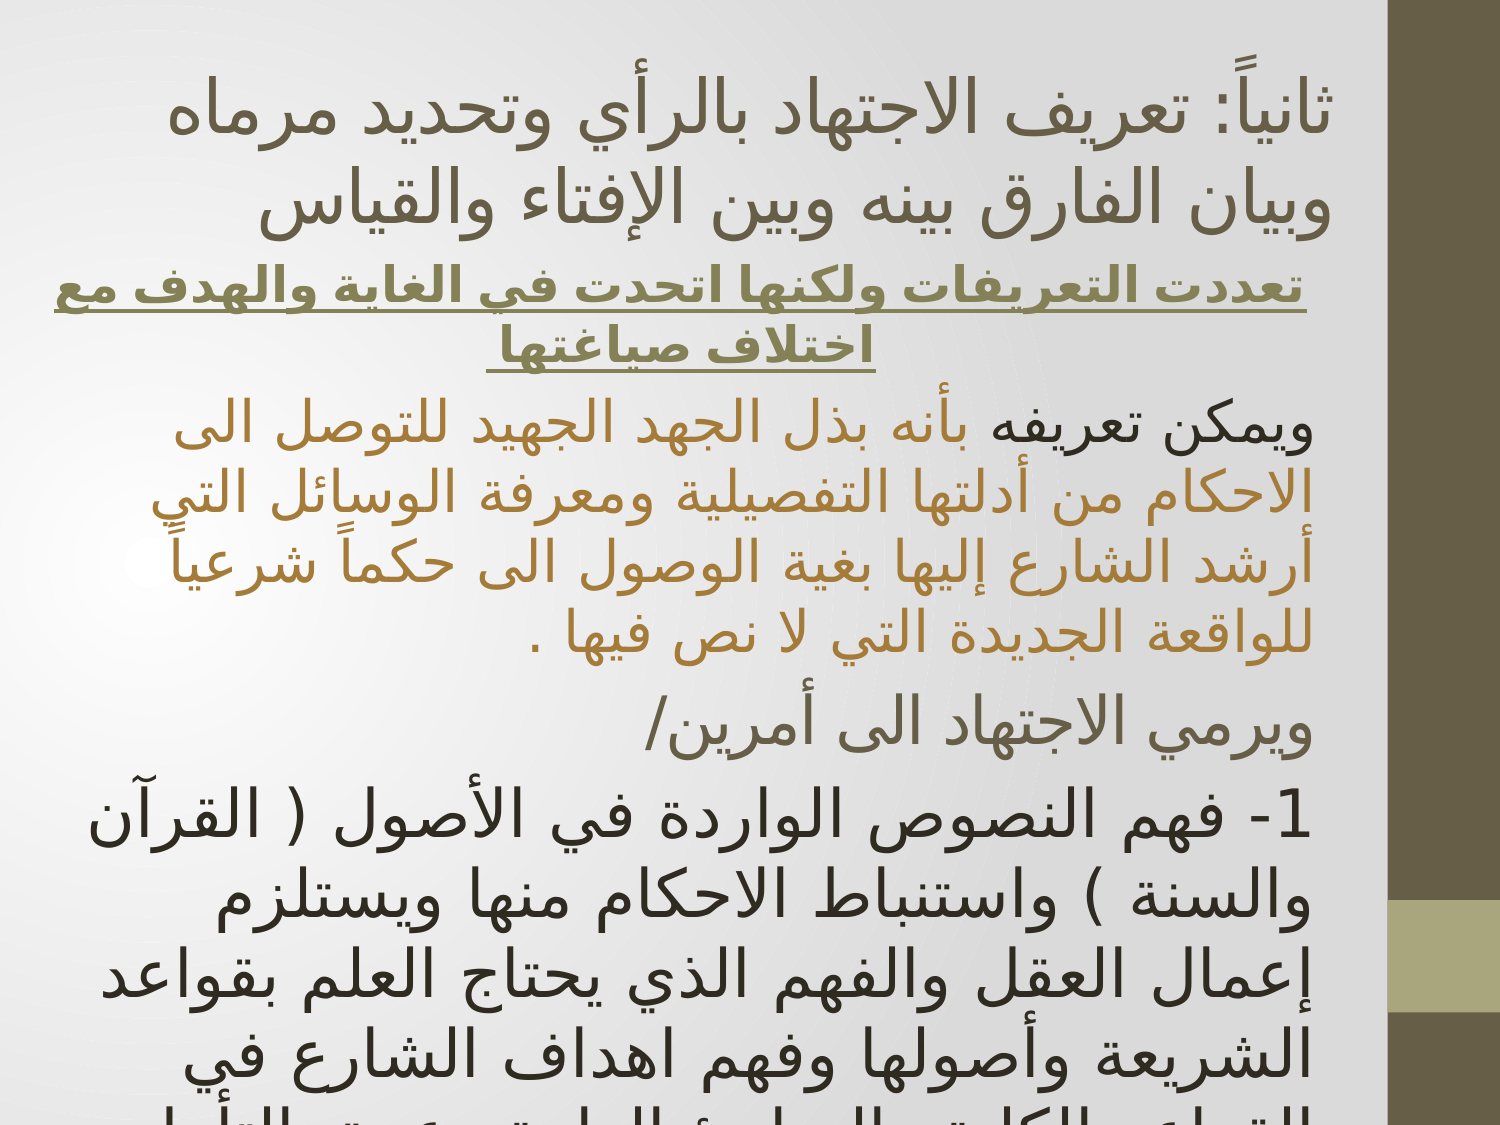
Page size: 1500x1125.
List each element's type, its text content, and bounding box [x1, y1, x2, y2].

list تعددت التعريفات ولكنها اتحدت في الغاية والهدف مع اختلاف صياغتها ويمكن تعريفه بأنه بذل الجهد الجهيد للتوصل الى الاحكام من أدلتها التفصيلية ومعرفة الوسائل التي أرشد الشارع إليها بغية الوصول الى حكماً شرعياً للواقعة الجديدة التي لا نص فيها . ويرمي الاجتهاد الى أمرين/ 1- فهم النصوص الواردة في الأصول ( القرآن والسنة ) واستنباط الاحكام منها ويستلزم إعمال العقل والفهم الذي يحتاج العلم بقواعد الشريعة وأصولها وفهم اهداف الشارع في القواعد الكلية والمبادئ العامة وعمق التأمل وبعد النظر. 2- الوصول إلى أحكام للوقائع الجديدة التي لا نص فيها . [29, 245, 1351, 1083]
title ثانياً: تعريف الاجتهاد بالرأي وتحديد مرماه وبيان الفارق بينه وبين الإفتاء والقياس [100, 54, 1351, 243]
